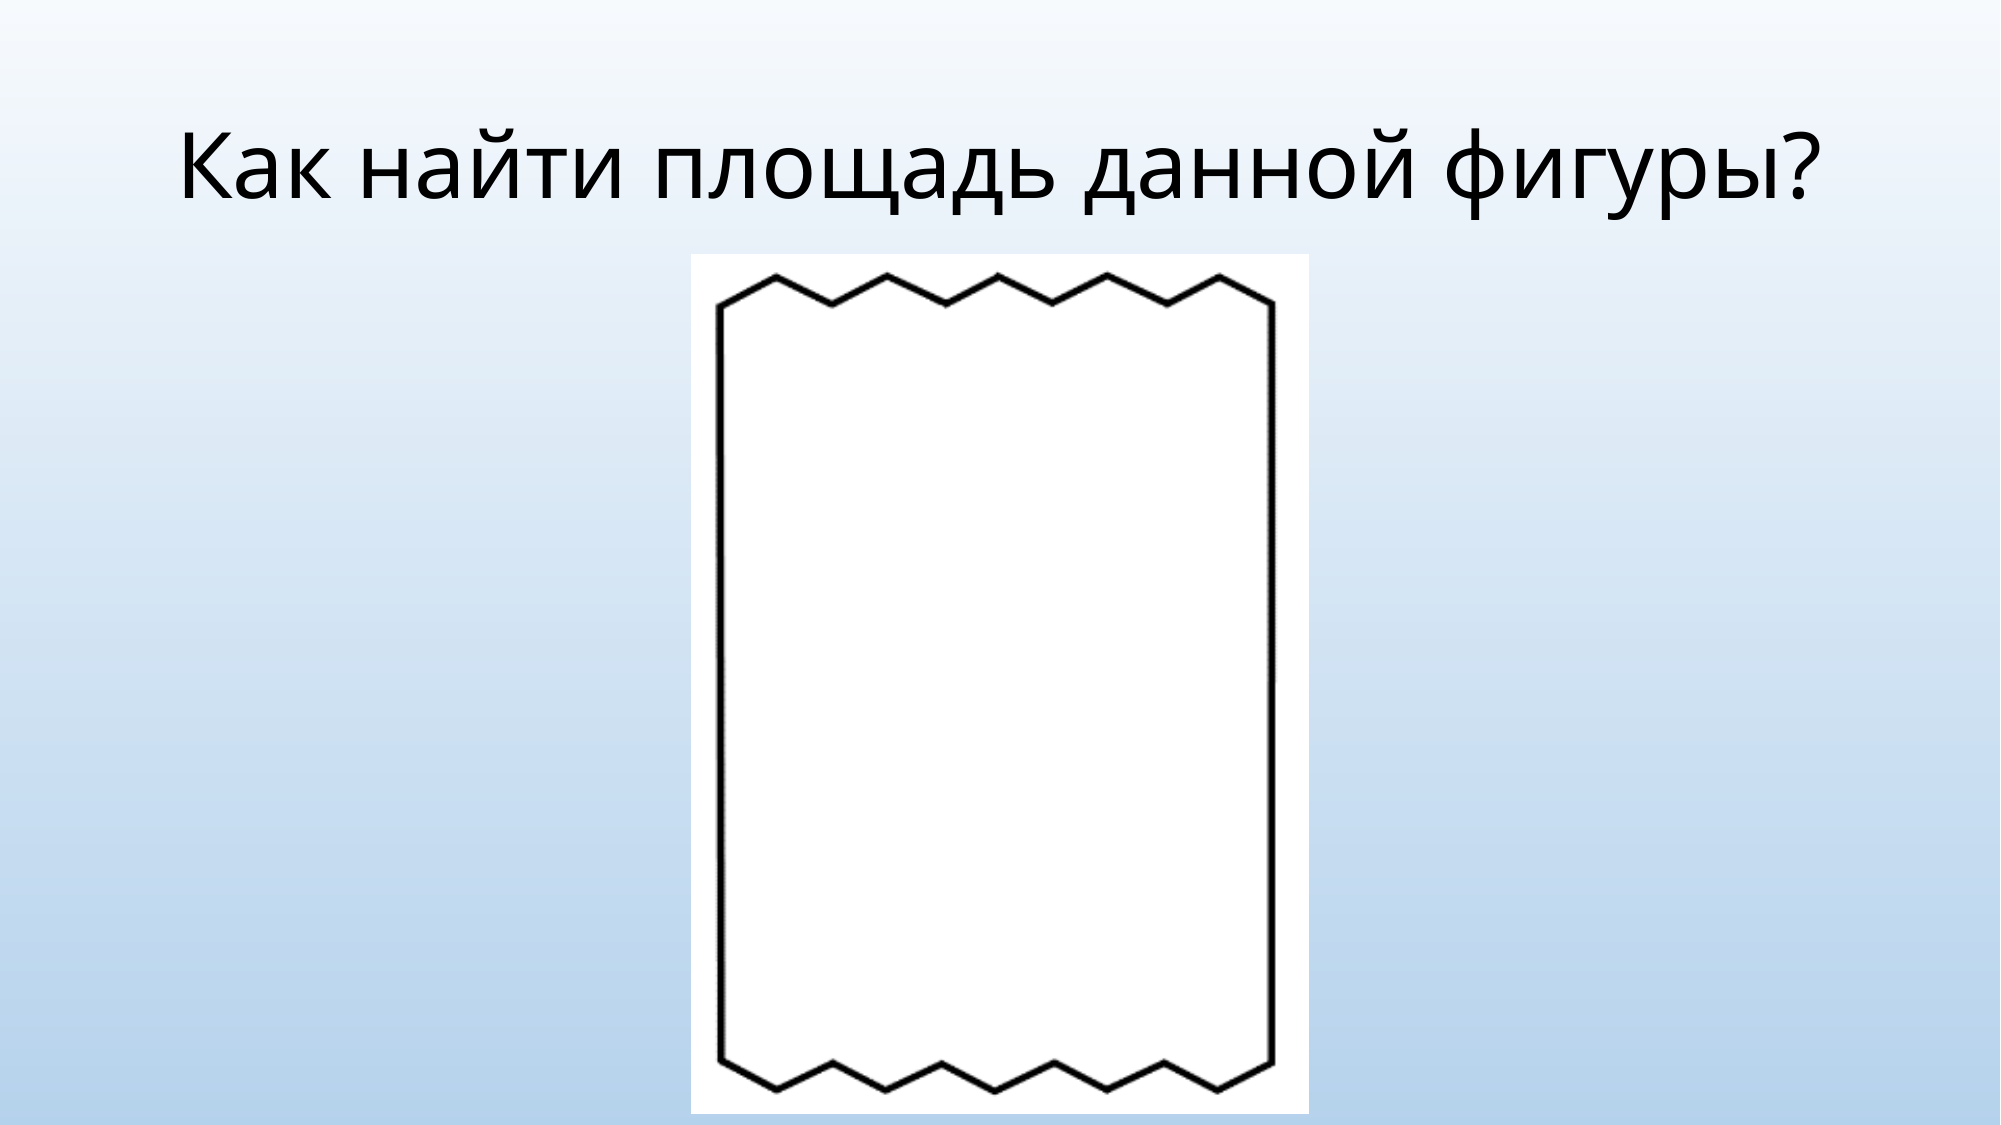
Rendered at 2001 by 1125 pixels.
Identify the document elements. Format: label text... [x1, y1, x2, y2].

title Как найти площадь данной фигуры? [137, 59, 1863, 278]
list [691, 254, 1309, 1114]
